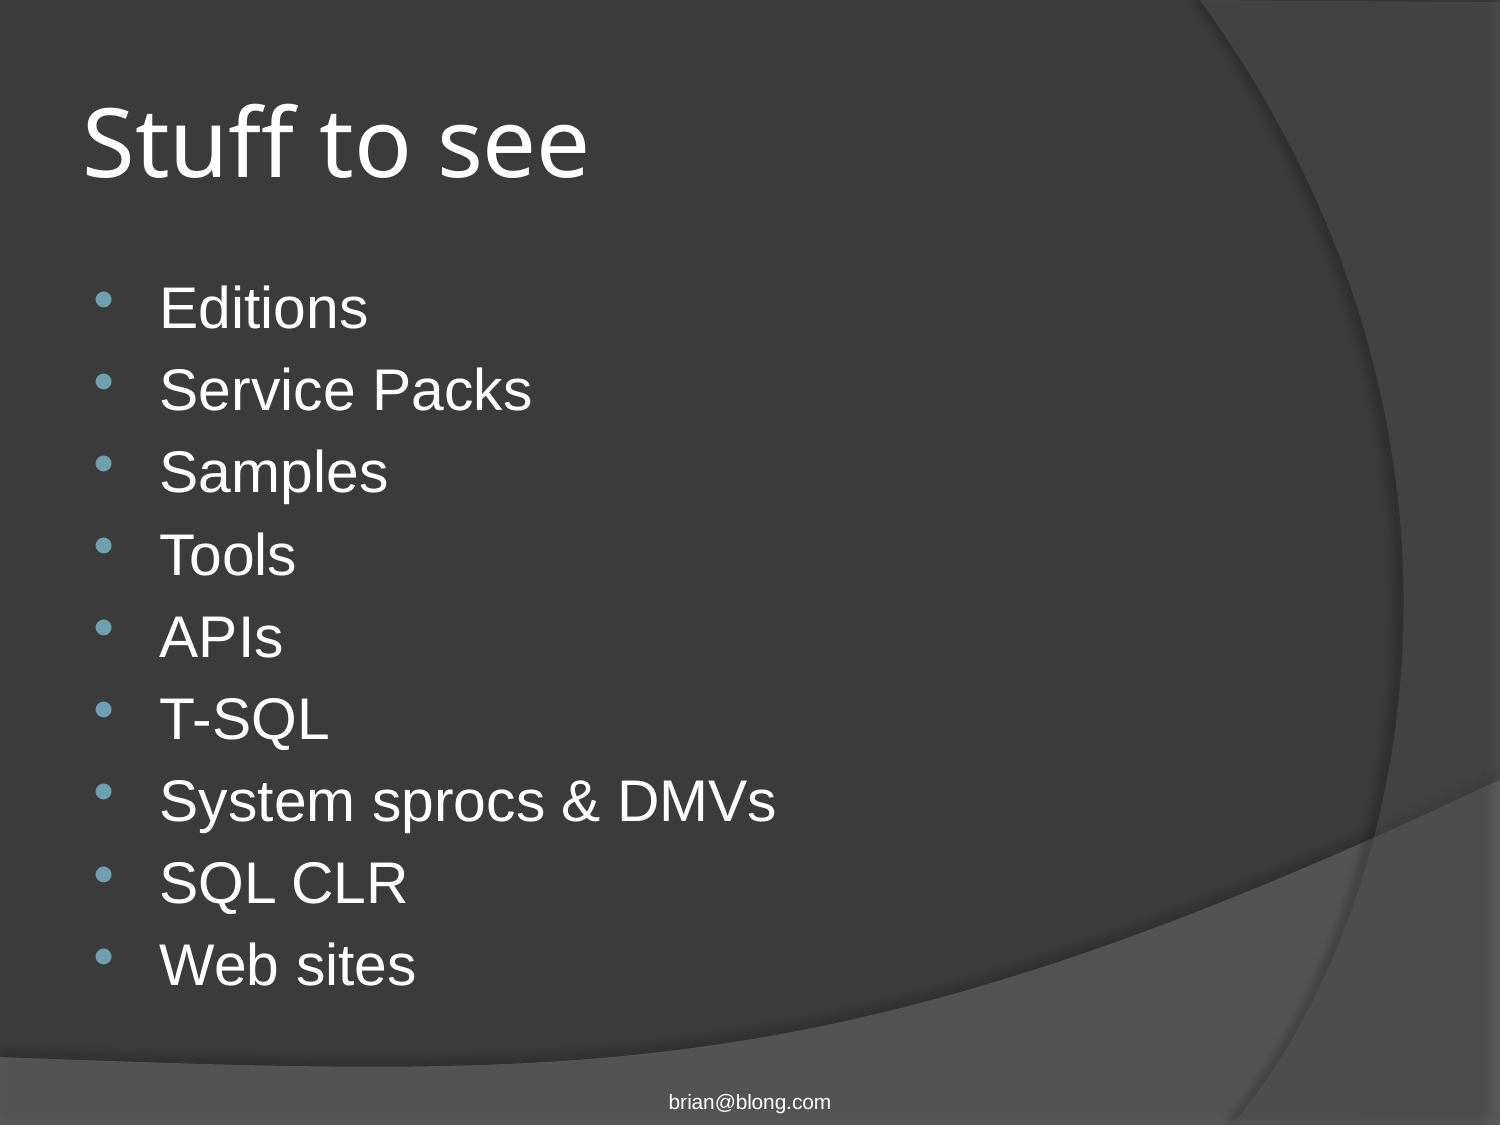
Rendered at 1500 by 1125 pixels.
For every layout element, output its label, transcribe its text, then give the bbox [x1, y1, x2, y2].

footer brian@blong.com [512, 1053, 988, 1114]
title Stuff to see [75, 45, 1300, 233]
list Editions Service Packs Samples Tools APIs T-SQL System sprocs & DMVs SQL CLR Web sites [75, 262, 1300, 1005]
